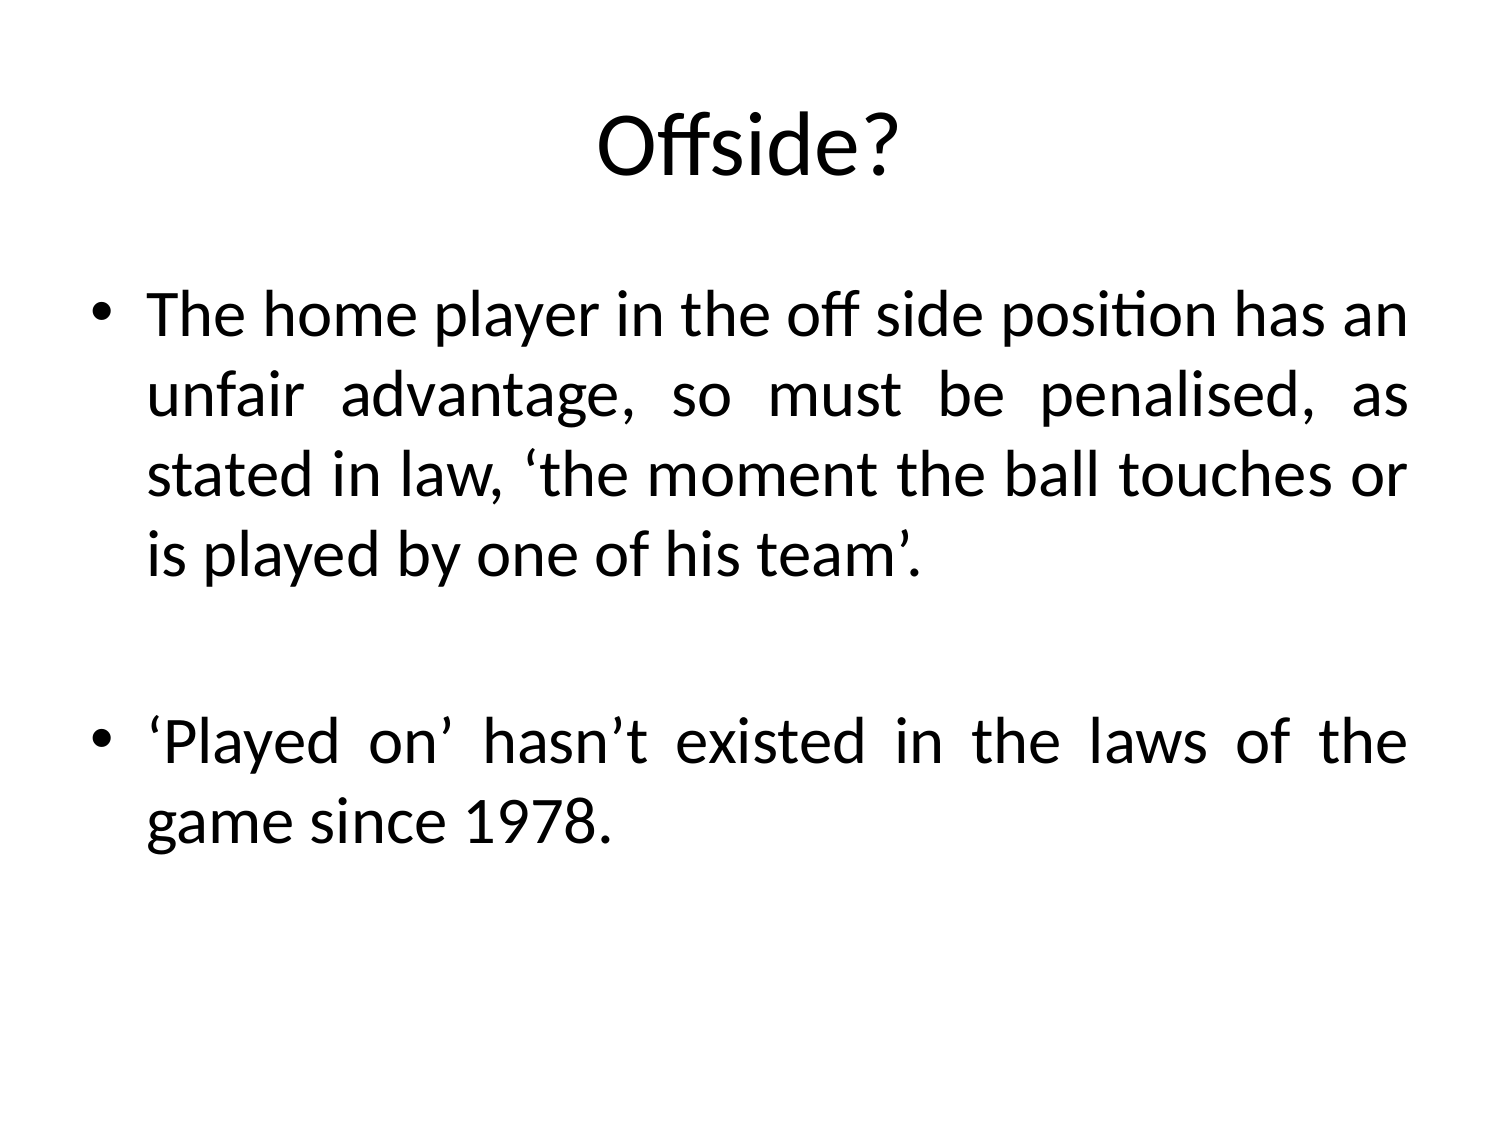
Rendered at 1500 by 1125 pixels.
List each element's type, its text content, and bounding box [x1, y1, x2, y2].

list The home player in the off side position has an unfair advantage, so must be penalised, as stated in law, ‘the moment the ball touches or is played by one of his team’. ‘Played on’ hasn’t existed in the laws of the game since 1978. [75, 262, 1425, 1005]
title Offside? [75, 45, 1425, 233]
